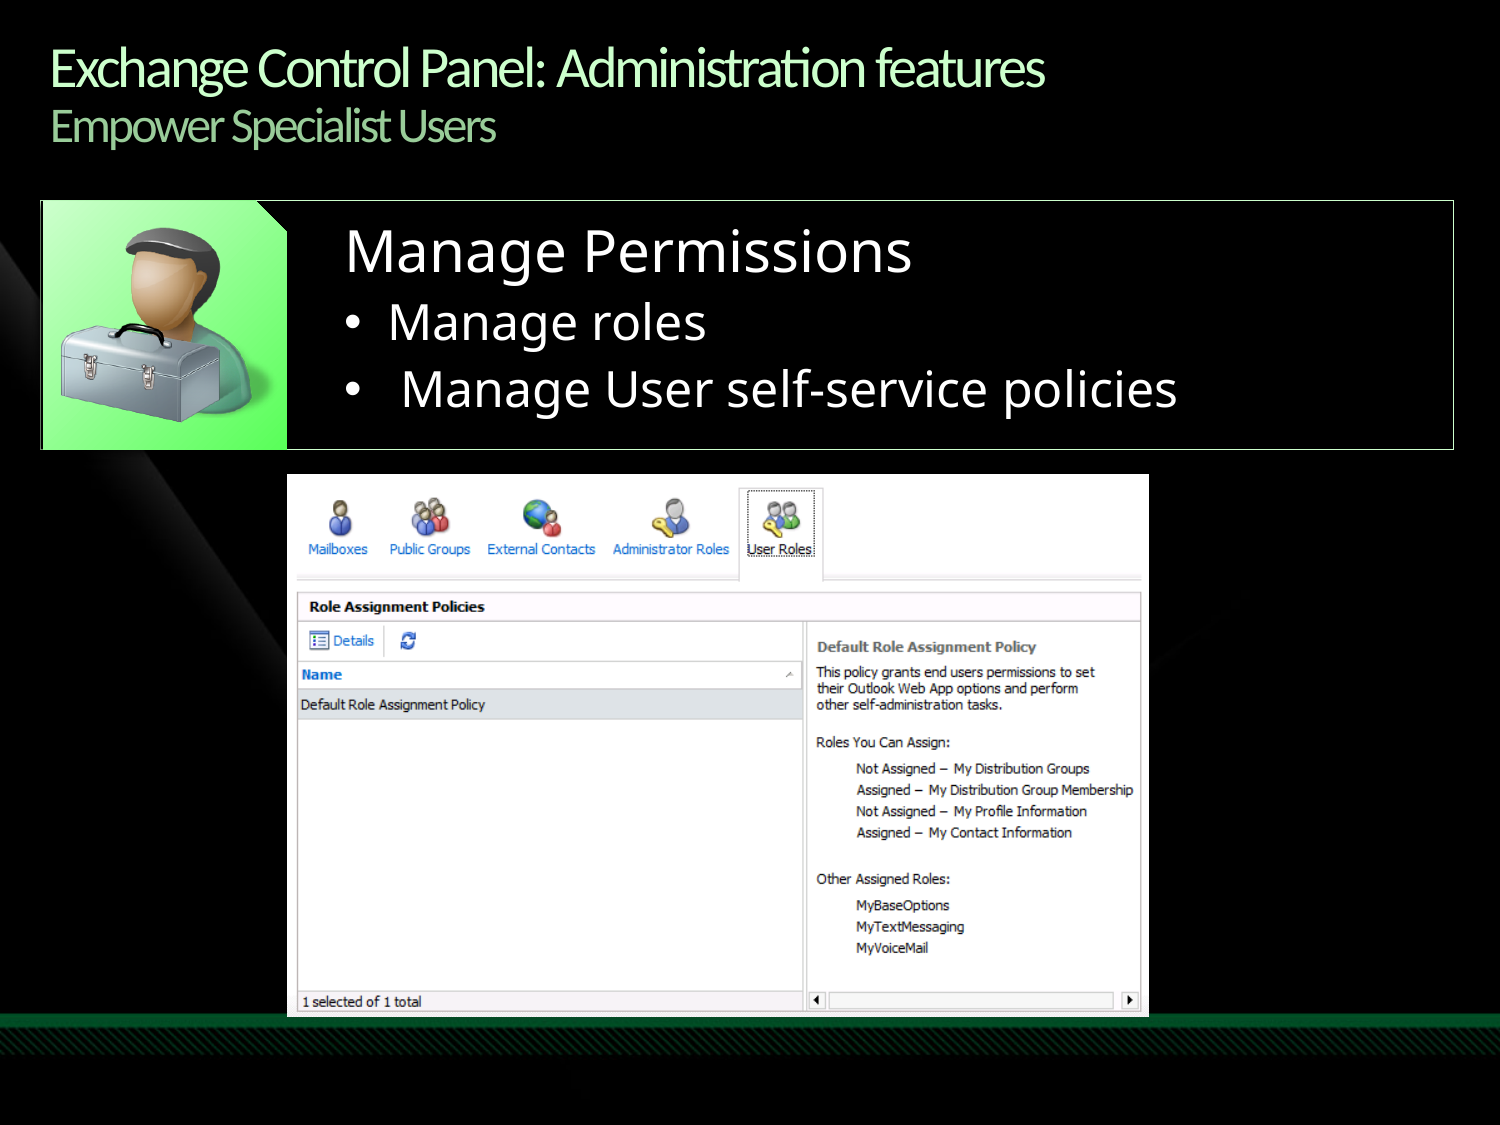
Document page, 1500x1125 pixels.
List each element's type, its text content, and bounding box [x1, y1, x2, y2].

text_box [319, 203, 1429, 414]
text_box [60, 227, 278, 423]
text_box [43, 200, 287, 450]
text_box [257, 200, 1454, 450]
picture [0, 0, 1500, 1125]
text_box [97, 73, 1298, 174]
title Exchange Control Panel: Administration features Empower Specialist Users [49, 36, 1405, 137]
text_box Manage Permissions Manage roles Manage User self-service policies [331, 215, 1393, 425]
